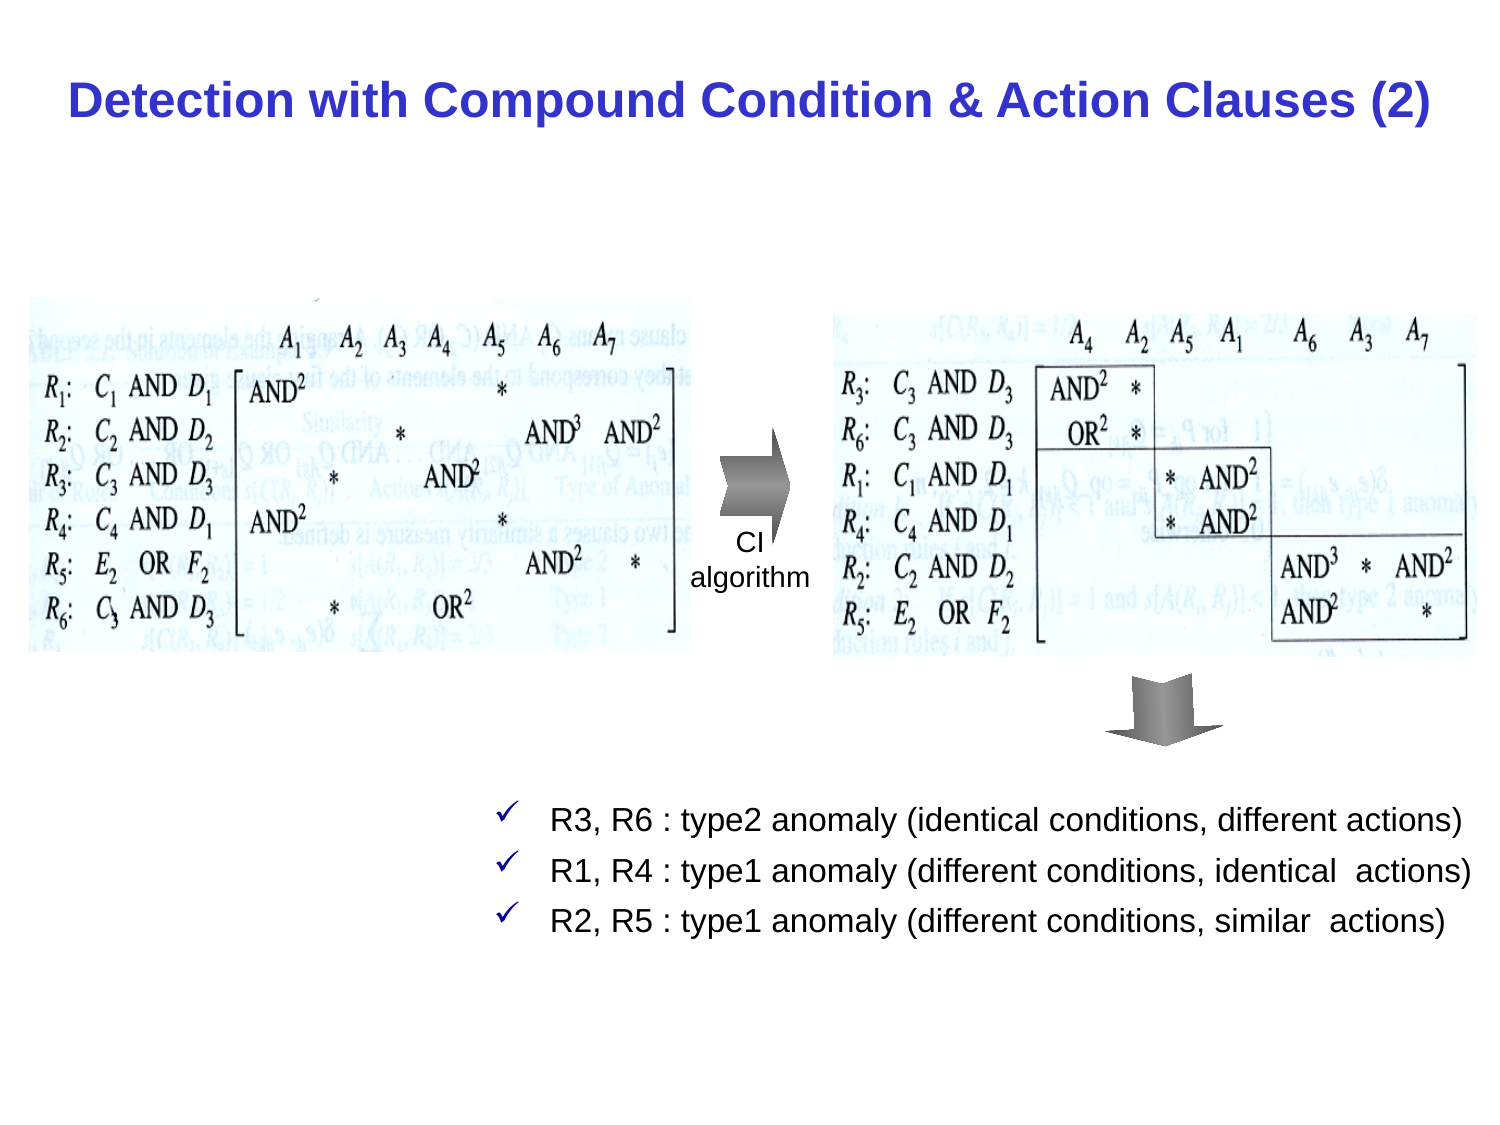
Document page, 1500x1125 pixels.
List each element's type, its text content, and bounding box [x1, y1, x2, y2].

text_box [719, 427, 791, 515]
picture [29, 296, 692, 652]
text_box [1105, 673, 1224, 746]
text_box CI algorithm [696, 515, 827, 601]
picture [832, 314, 1478, 658]
title Detection with Compound Condition & Action Clauses (2) [49, 47, 1451, 148]
text_box R3, R6 : type2 anomaly (identical conditions, different actions) R1, R4 : type1 anomaly (different conditions, identical actions) R2, R5 : type1 anomaly (different conditions, similar actions) [478, 786, 1495, 965]
